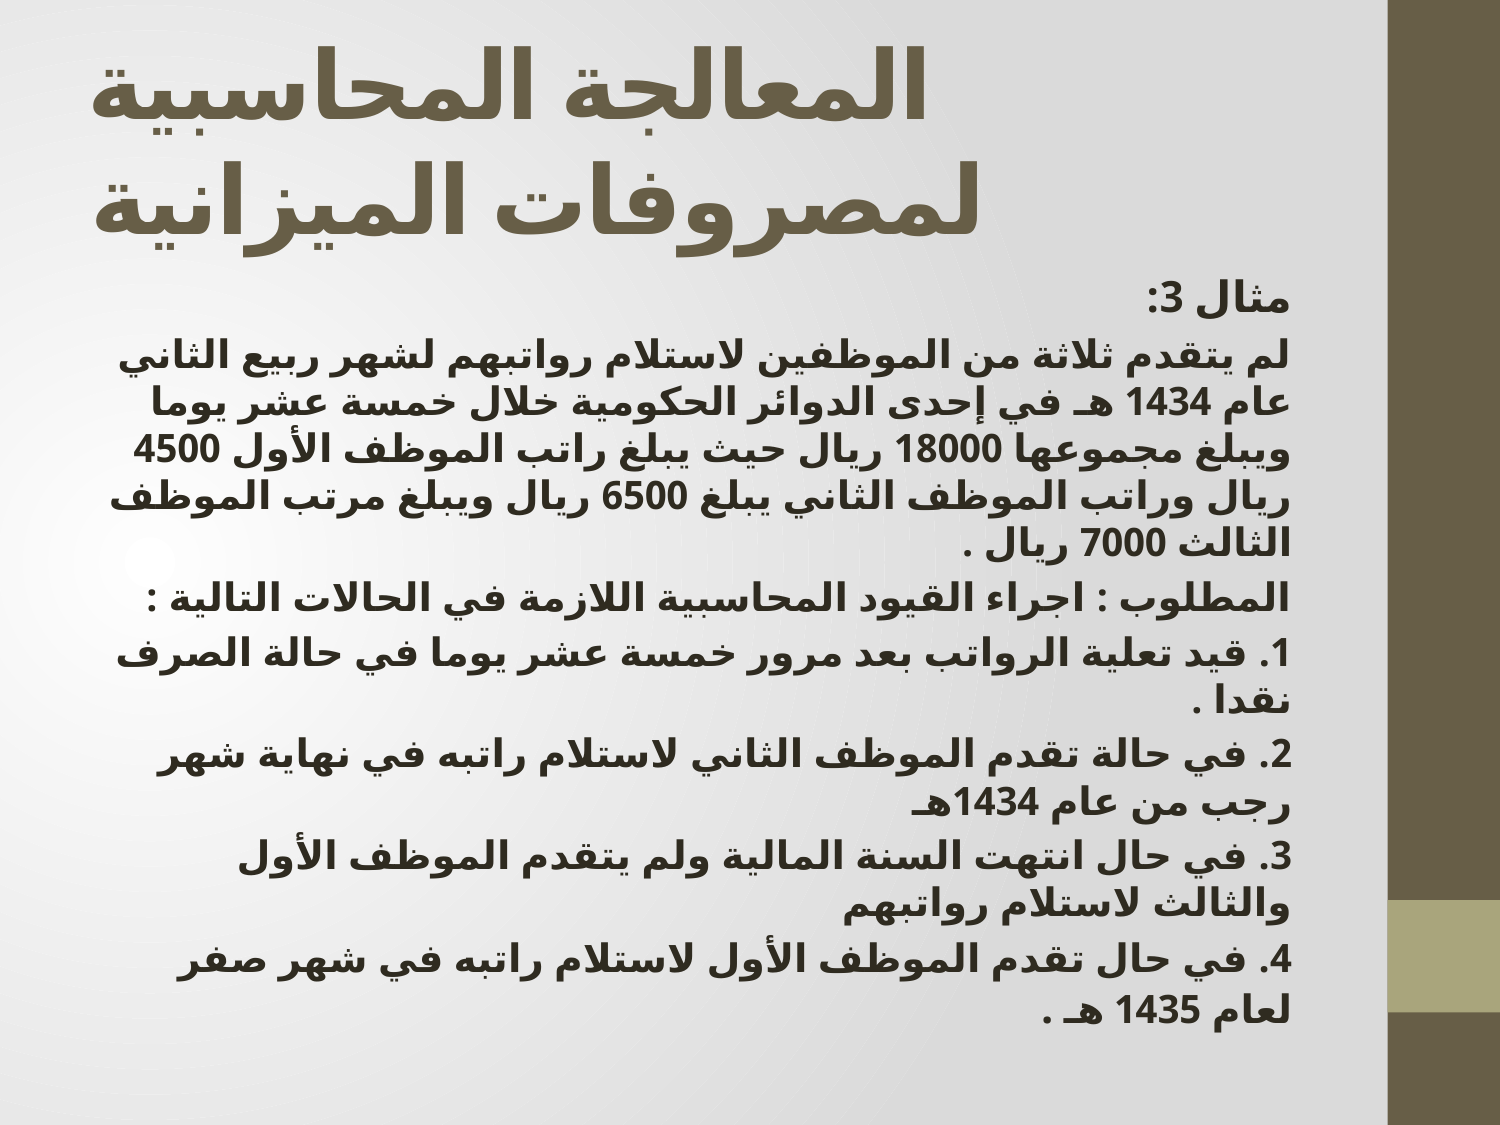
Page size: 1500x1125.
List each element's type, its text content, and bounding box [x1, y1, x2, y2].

list مثال 3: لم يتقدم ثلاثة من الموظفين لاستلام رواتبهم لشهر ربيع الثاني عام 1434 هـ في إحدى الدوائر الحكومية خلال خمسة عشر يوما ويبلغ مجموعها 18000 ريال حيث يبلغ راتب الموظف الأول 4500 ريال وراتب الموظف الثاني يبلغ 6500 ريال ويبلغ مرتب الموظف الثالث 7000 ريال . المطلوب : اجراء القيود المحاسبية اللازمة في الحالات التالية : 1. قيد تعلية الرواتب بعد مرور خمسة عشر يوما في حالة الصرف نقدا . 2. في حالة تقدم الموظف الثاني لاستلام راتبه في نهاية شهر رجب من عام 1434هـ 3. في حال انتهت السنة المالية ولم يتقدم الموظف الأول والثالث لاستلام رواتبهم 4. في حال تقدم الموظف الأول لاستلام راتبه في شهر صفر لعام 1435 هـ . [75, 262, 1325, 1050]
title المعالجة المحاسبية لمصروفات الميزانية [75, 45, 1325, 233]
